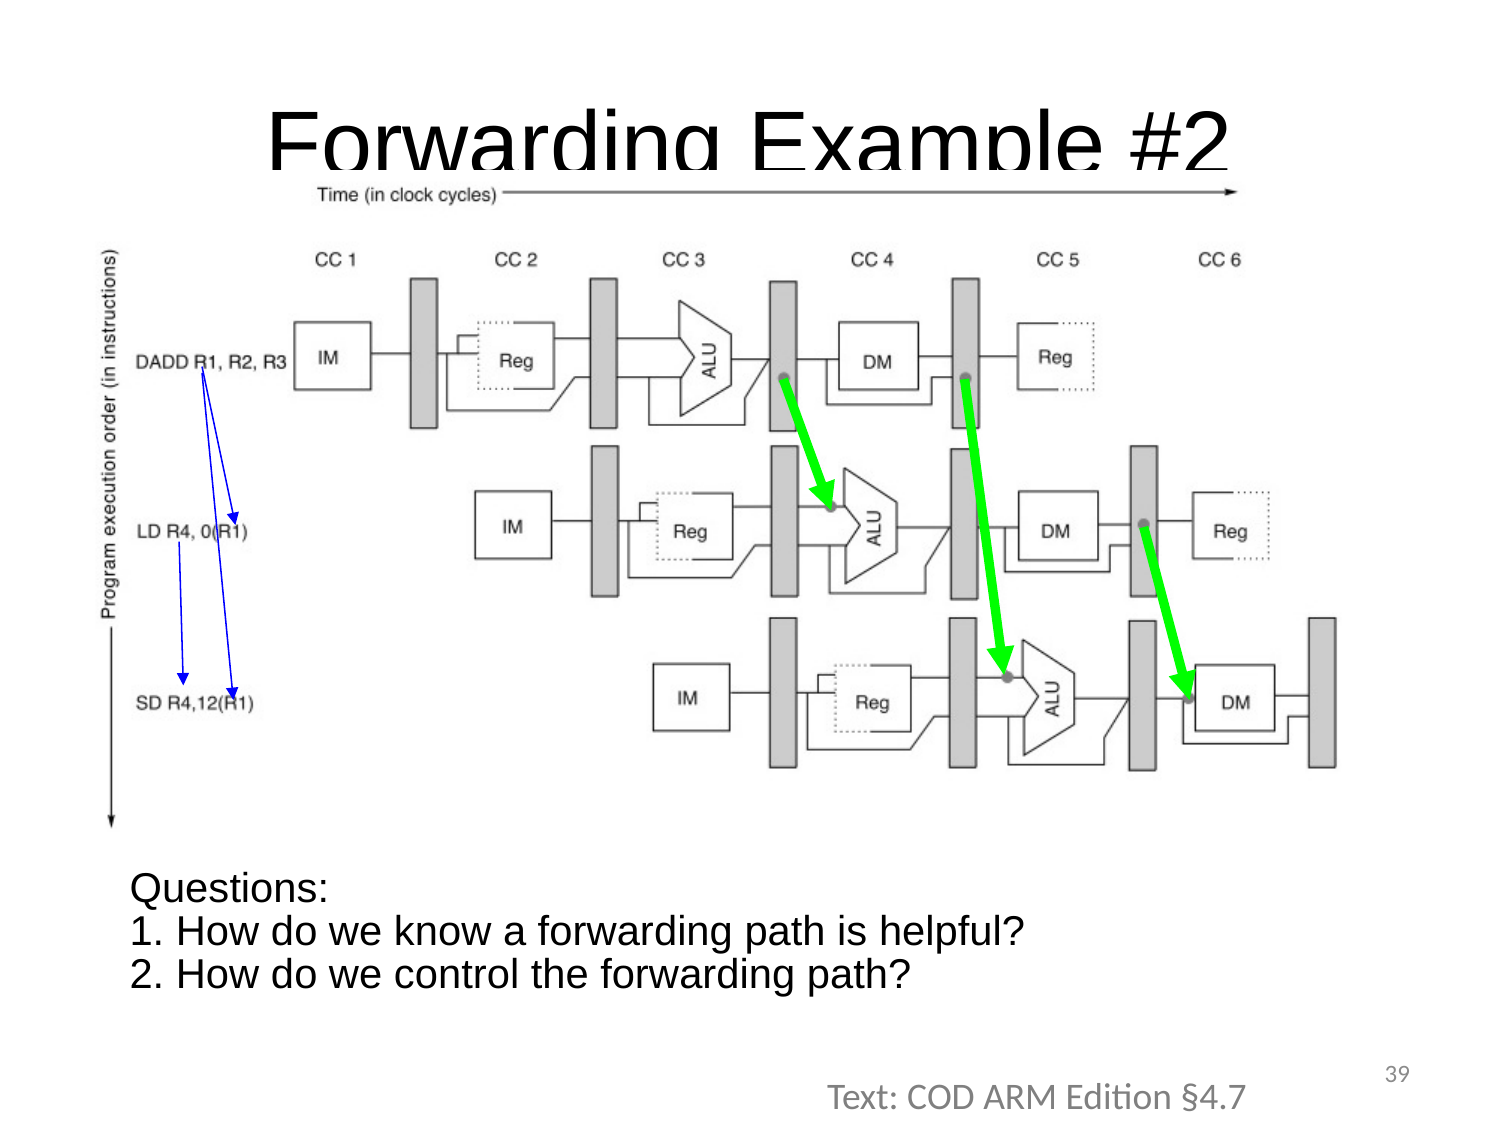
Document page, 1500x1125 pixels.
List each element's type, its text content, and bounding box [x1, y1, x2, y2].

title Forwarding Example #2 [75, 45, 1425, 233]
picture [72, 170, 1379, 869]
slide_number 39 [1074, 1042, 1425, 1103]
text_box Text: COD ARM Edition §4.7 [812, 1064, 1350, 1125]
list Questions: 1. How do we know a forwarding path is helpful? 2. How do we control the forwarding path? [114, 866, 1390, 1048]
